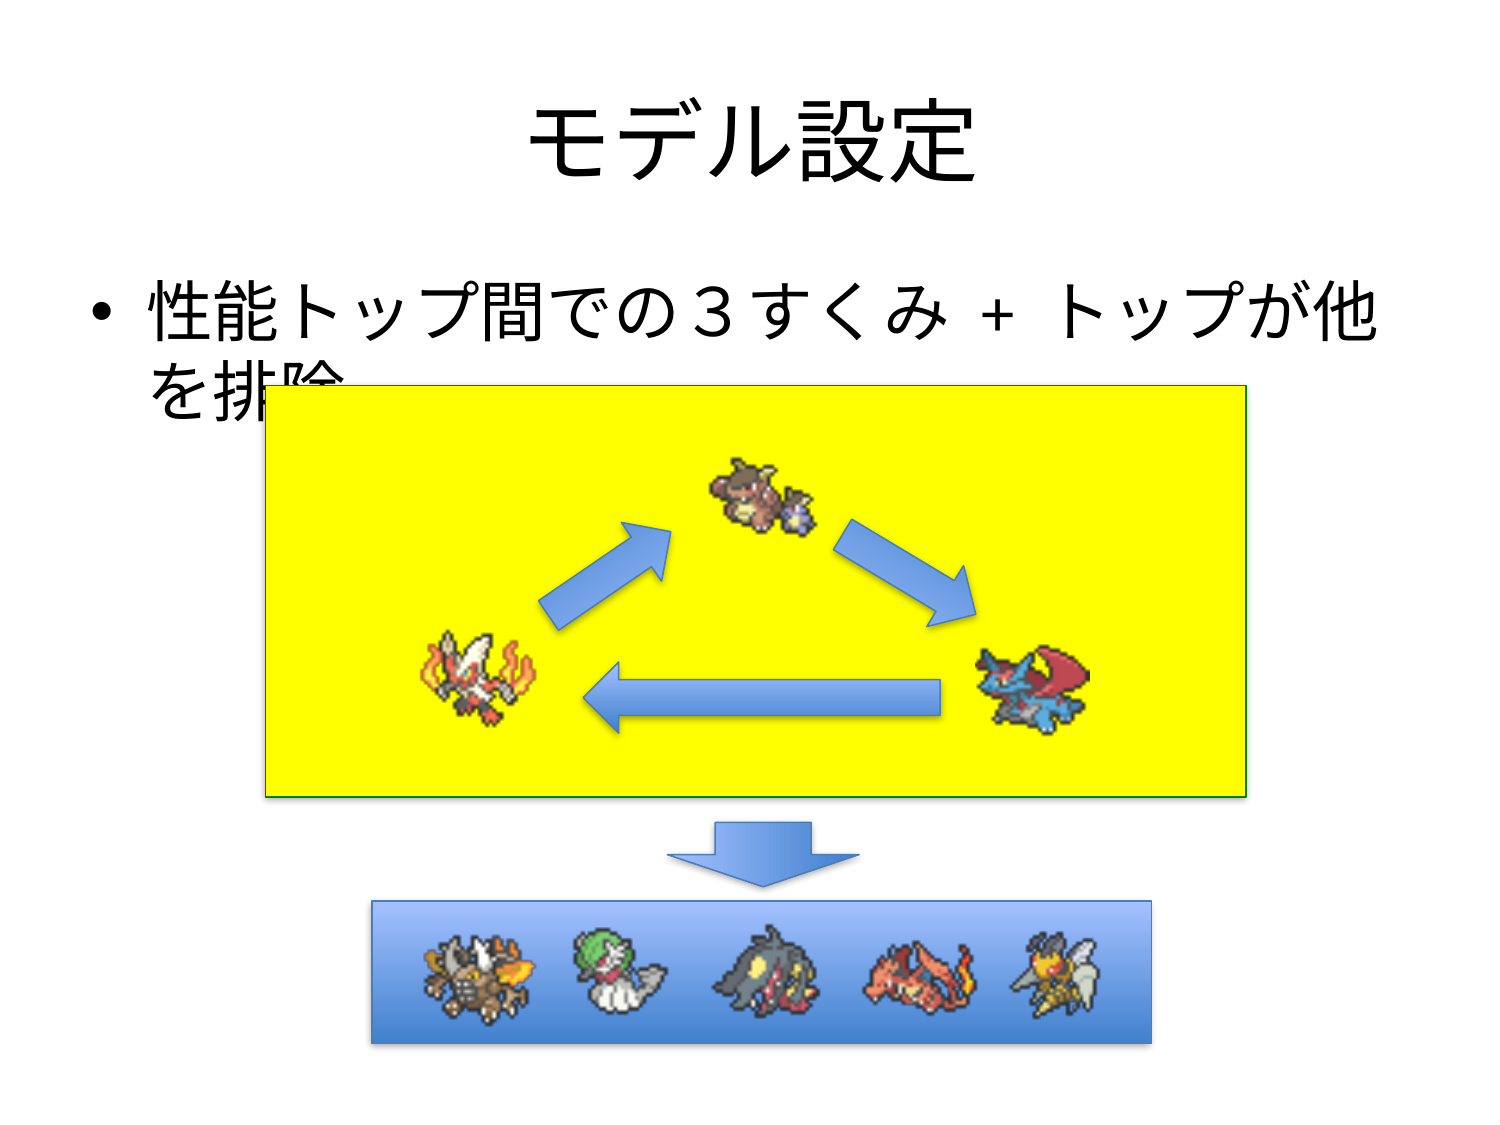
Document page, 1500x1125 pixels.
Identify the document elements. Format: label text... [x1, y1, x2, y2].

list 性能トップ間での３すくみ + トップが他を排除 [75, 262, 1425, 1094]
picture [408, 900, 835, 1045]
text_box [265, 385, 1247, 798]
text_box [537, 521, 672, 631]
text_box [666, 821, 860, 888]
text_box [371, 900, 408, 1044]
picture [692, 416, 836, 560]
text_box [841, 518, 977, 628]
picture [850, 893, 1124, 1035]
text_box [582, 661, 941, 734]
picture [408, 609, 551, 753]
text_box [835, 900, 1152, 1044]
picture [975, 625, 1090, 740]
title モデル設定 [75, 45, 1425, 233]
